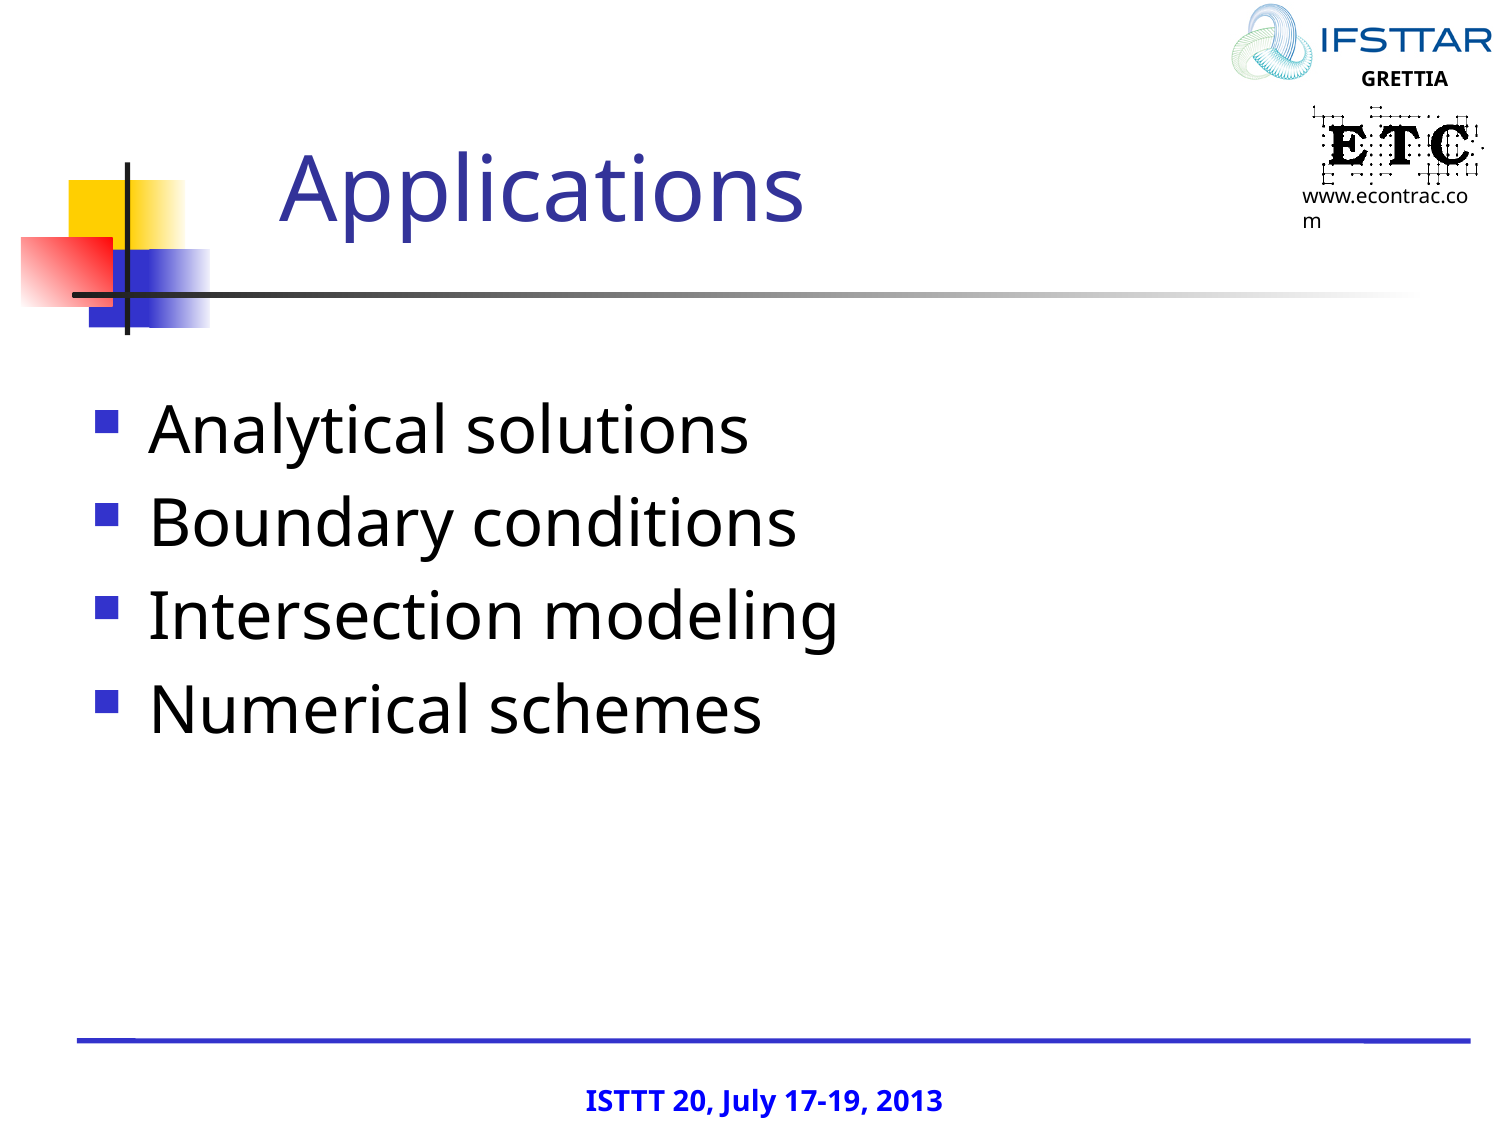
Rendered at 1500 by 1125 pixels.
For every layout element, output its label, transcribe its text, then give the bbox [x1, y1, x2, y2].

title Applications [264, 34, 1137, 248]
picture [1409, 74, 1417, 82]
list Analytical solutions Boundary conditions Intersection modeling Numerical schemes [76, 378, 1395, 809]
picture [1312, 105, 1484, 185]
picture [1230, 2, 1494, 82]
footer ISTTT 20, July 17-19, 2013 [64, 1049, 1465, 1125]
